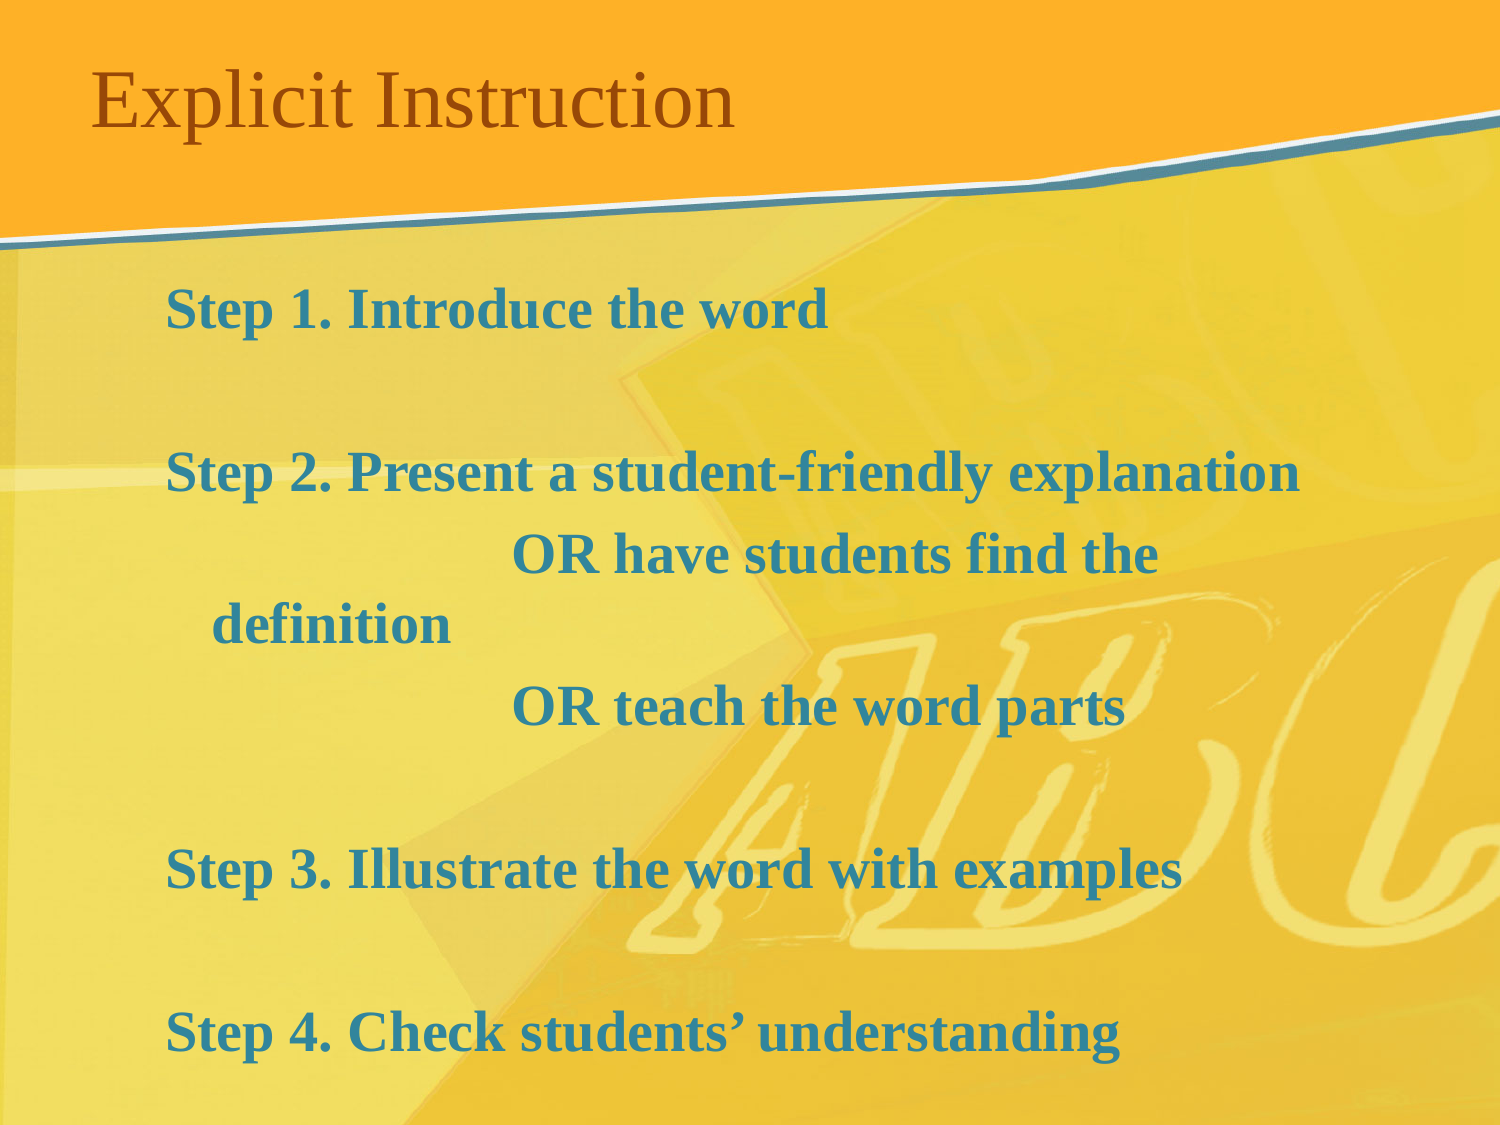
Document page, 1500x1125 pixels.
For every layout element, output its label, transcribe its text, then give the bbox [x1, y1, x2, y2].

picture [0, 0, 1500, 1125]
title Explicit Instruction [74, 0, 1426, 188]
list Step 1. Introduce the word Step 2. Present a student-friendly explanation OR have students find the definition OR teach the word parts Step 3. Illustrate the word with examples Step 4. Check students’ understanding [74, 262, 1426, 1006]
